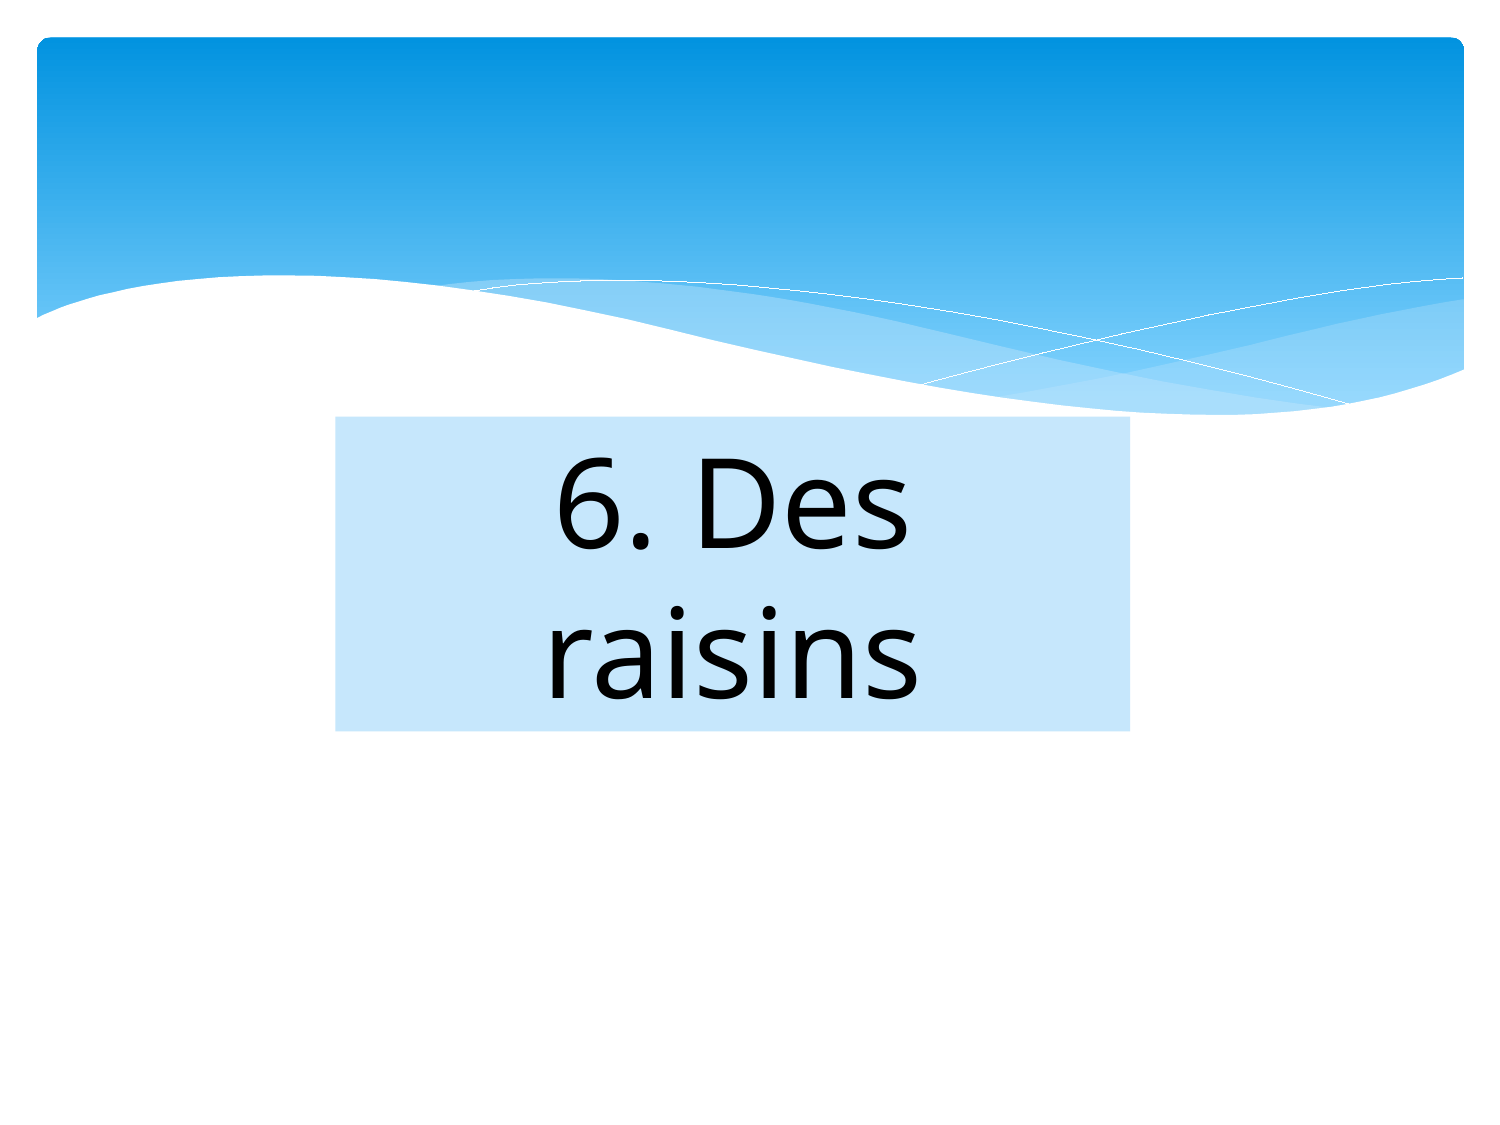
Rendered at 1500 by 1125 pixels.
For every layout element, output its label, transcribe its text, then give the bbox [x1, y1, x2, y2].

text_box 6. Des raisins [335, 416, 1131, 732]
